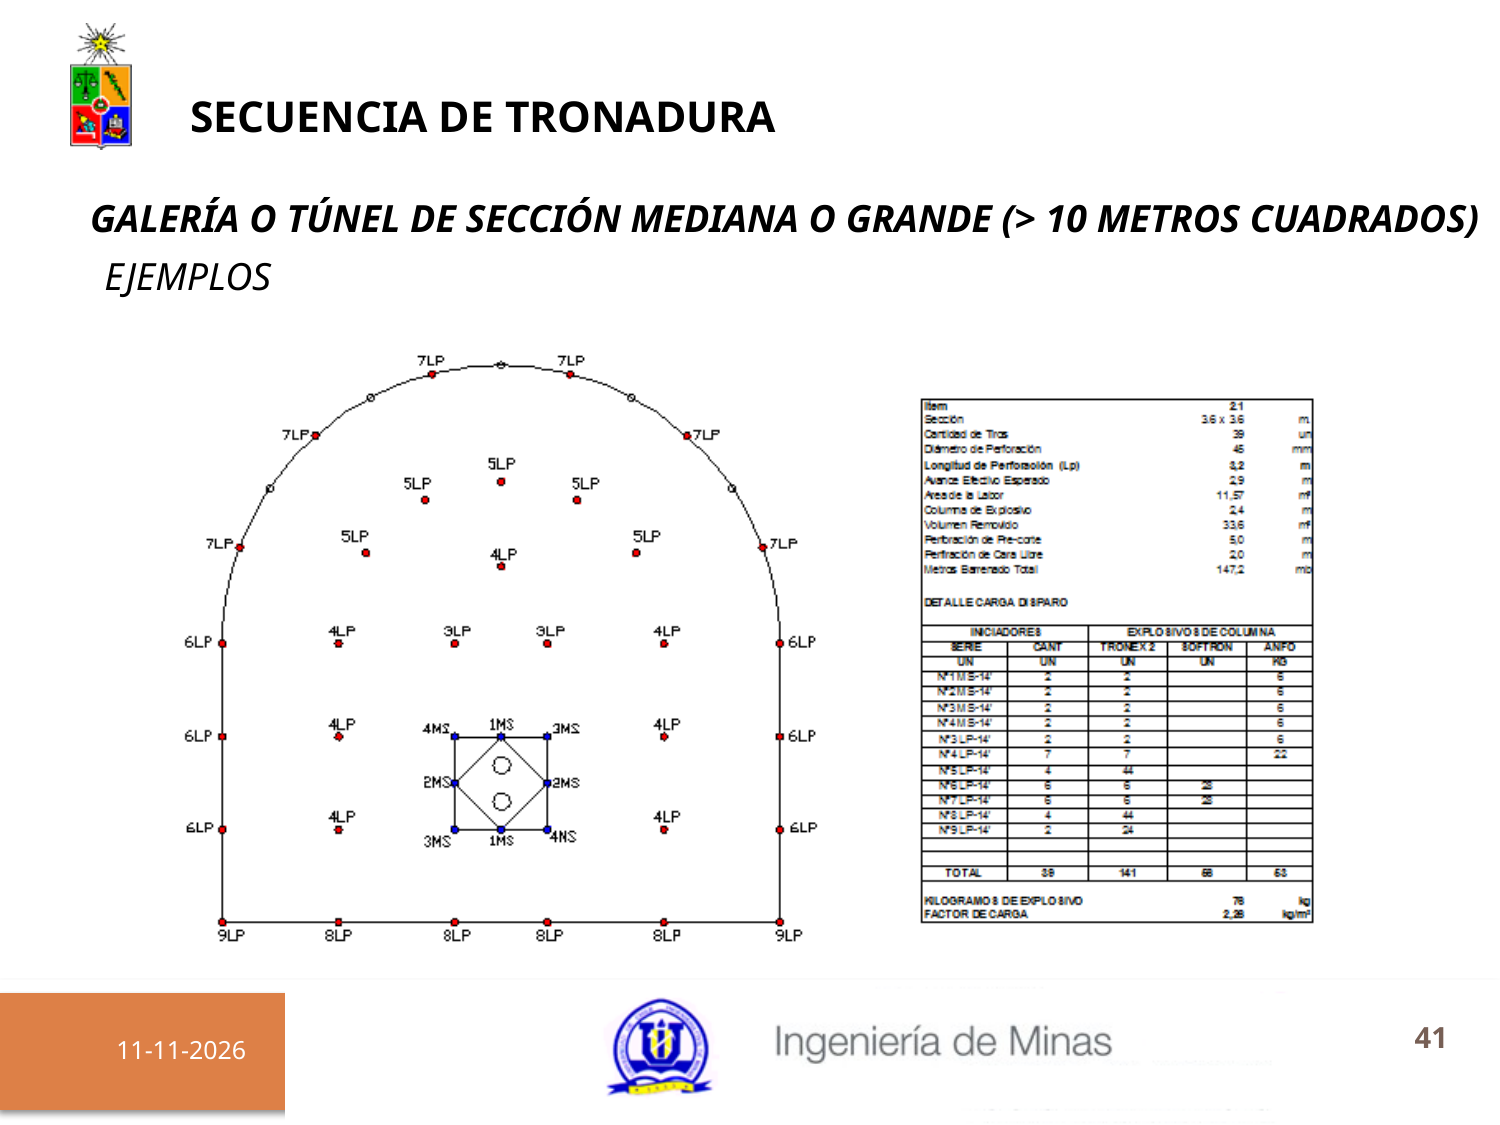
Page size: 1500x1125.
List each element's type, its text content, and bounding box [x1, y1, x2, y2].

picture [69, 23, 132, 151]
text_box Ejemplos [89, 246, 287, 306]
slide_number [12, 995, 279, 1108]
picture [163, 327, 1360, 959]
text_box Secuencia de tronadura [175, 81, 1266, 148]
picture [285, 980, 1500, 1125]
text_box Galería o túnel de sección Mediana o Grande (> 10 metros cuadrados) [75, 187, 1496, 248]
